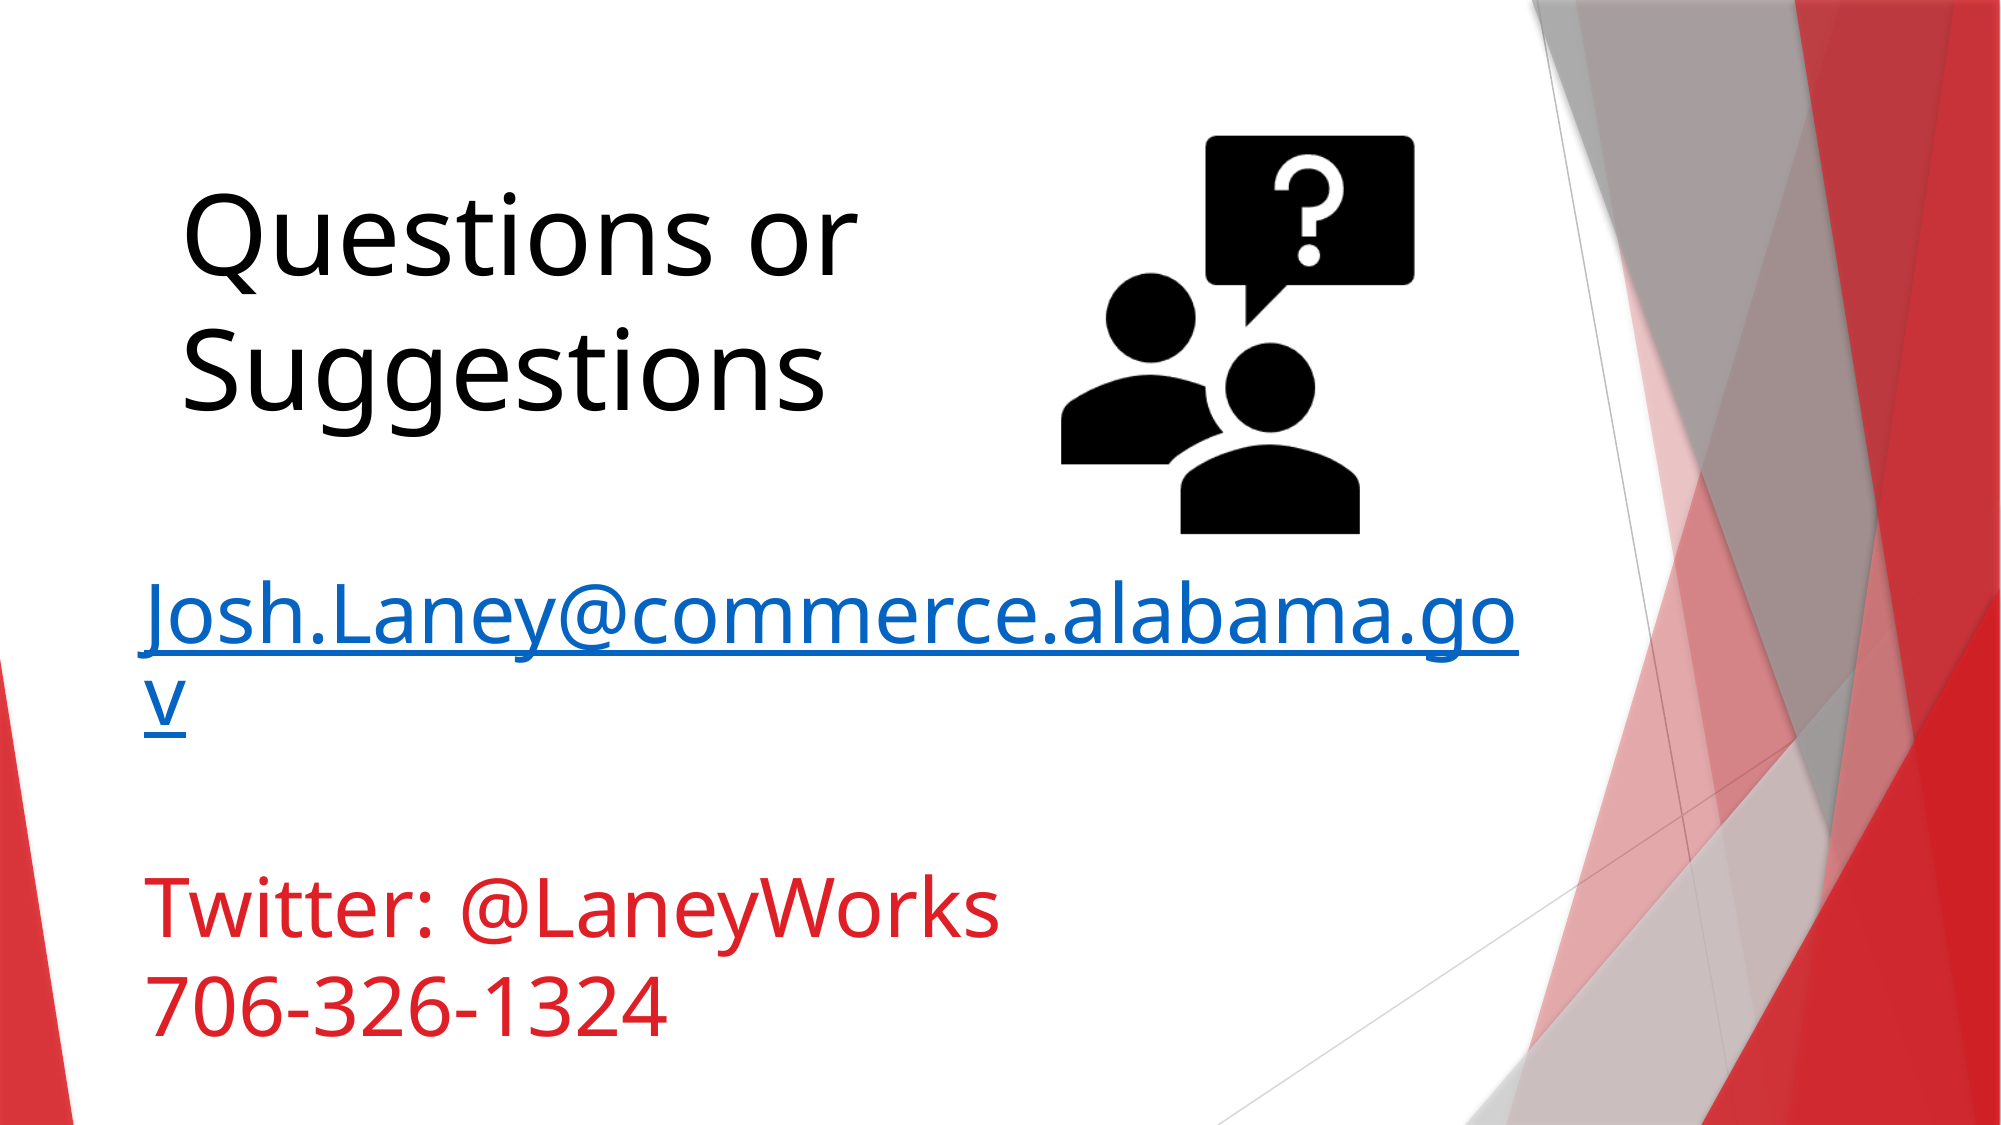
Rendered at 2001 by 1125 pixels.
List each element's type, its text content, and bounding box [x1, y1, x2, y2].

title Josh.Laney@commerce.alabama.gov Twitter: @LaneyWorks 706-326-1324 [129, 551, 1540, 978]
text_box Questions or Suggestions [166, 155, 992, 440]
picture [999, 95, 1477, 574]
